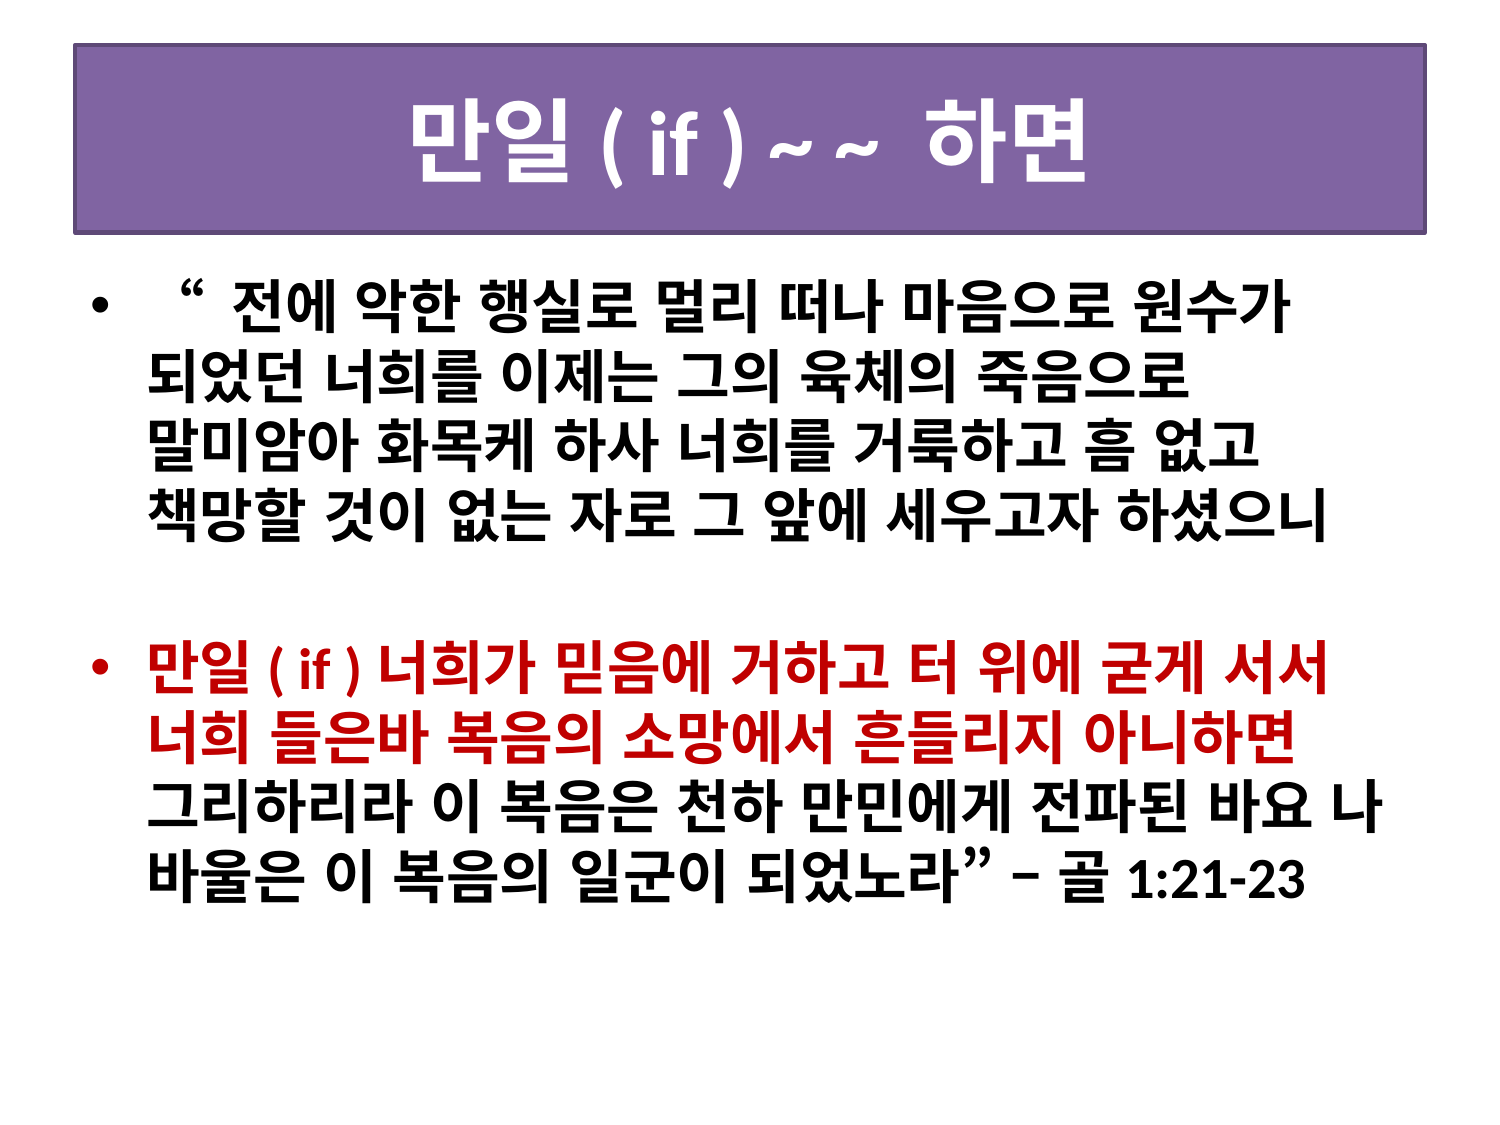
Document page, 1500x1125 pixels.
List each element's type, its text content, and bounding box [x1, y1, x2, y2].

list “ 전에 악한 행실로 멀리 떠나 마음으로 원수가 되었던 너희를 이제는 그의 육체의 죽음으로 말미암아 화목케 하사 너희를 거룩하고 흠 없고 책망할 것이 없는 자로 그 앞에 세우고자 하셨으니 만일( if )너희가 믿음에 거하고 터 위에 굳게 서서 너희 들은바 복음의 소망에서 흔들리지 아니하면 그리하리라 이 복음은 천하 만민에게 전파된 바요 나 바울은 이 복음의 일군이 되었노라” – 골1:21-23 [75, 262, 1425, 1005]
title 만일( if ) ~ ~ 하면 [73, 43, 1427, 235]
